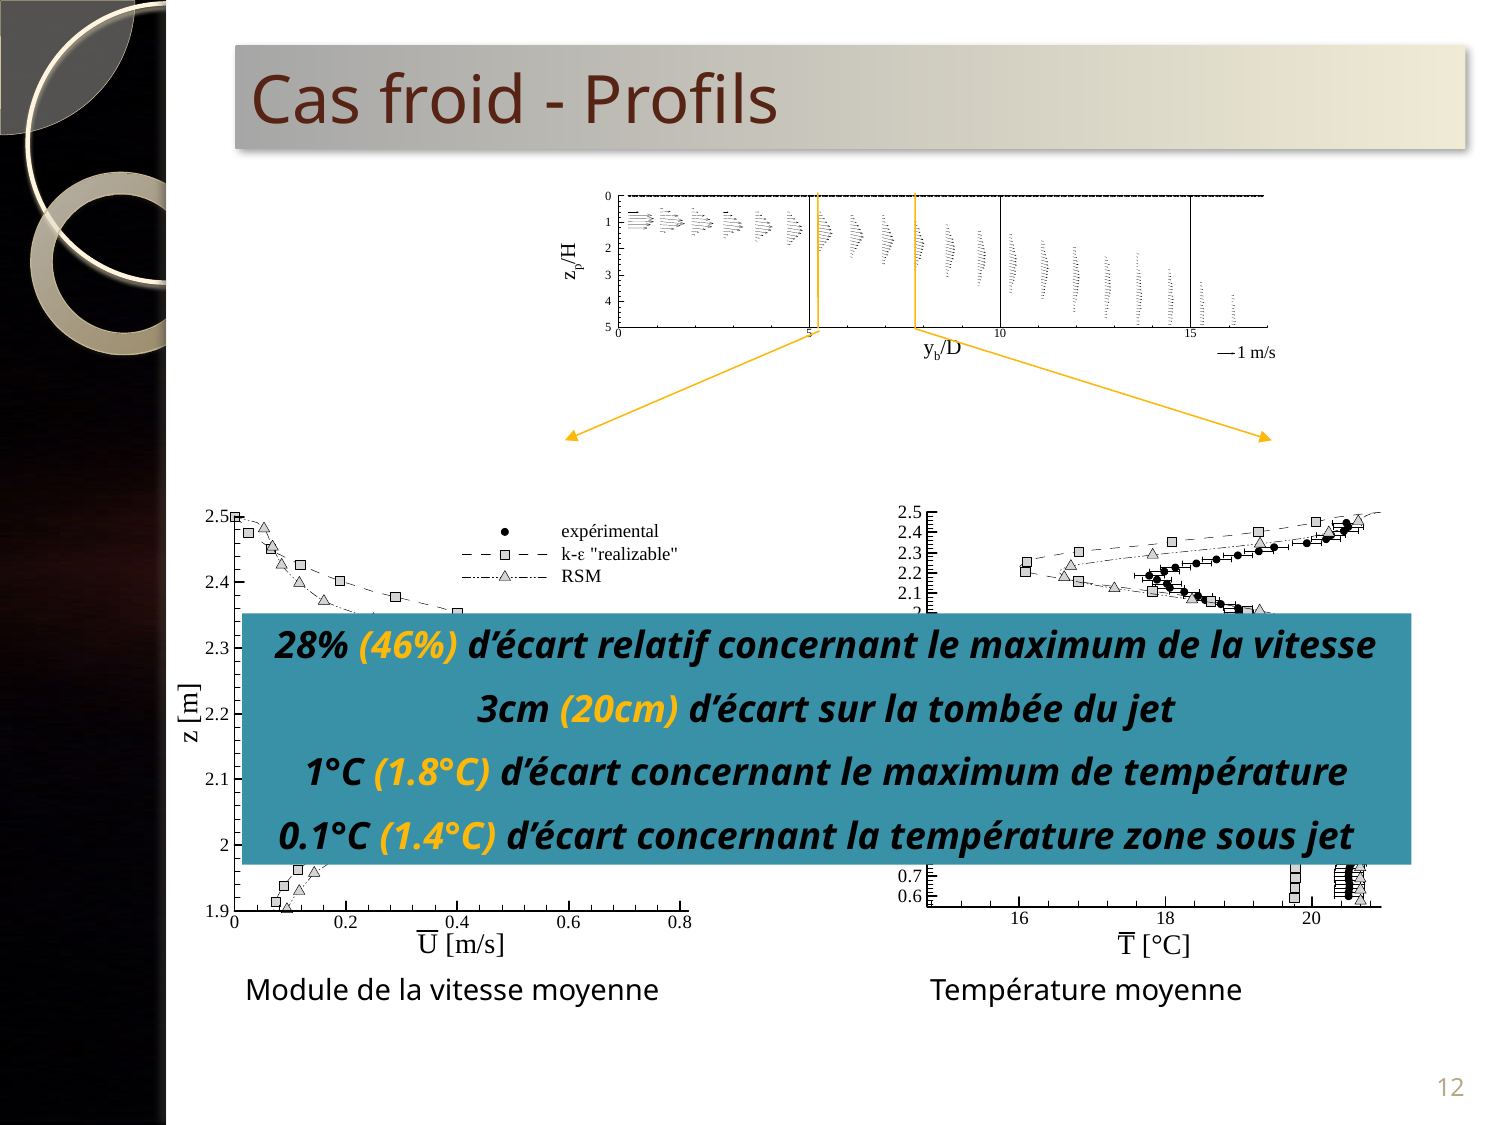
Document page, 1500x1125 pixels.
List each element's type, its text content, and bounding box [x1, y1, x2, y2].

picture [867, 490, 1400, 963]
text_box 28% (46%) d’écart relatif concernant le maximum de la vitesse 3cm (20cm) d’écart sur la tombée du jet 1°C (1.8°C) d’écart concernant le maximum de température 0.1°C (1.4°C) d’écart concernant la température zone sous jet [711, 613, 860, 865]
text_box Température moyenne [915, 973, 1305, 1014]
text_box [1069, 377, 1272, 443]
picture [557, 187, 1282, 365]
picture [53, 241, 160, 332]
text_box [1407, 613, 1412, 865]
picture [0, 134, 166, 1125]
slide_number 12 [1413, 1034, 1488, 1113]
text_box [564, 377, 713, 442]
title Cas froid - Profils [235, 45, 1466, 149]
picture [173, 489, 706, 963]
picture [32, 13, 160, 207]
picture [136, 0, 164, 4]
text_box Module de la vitesse moyenne [230, 964, 798, 1014]
picture [62, 195, 160, 280]
